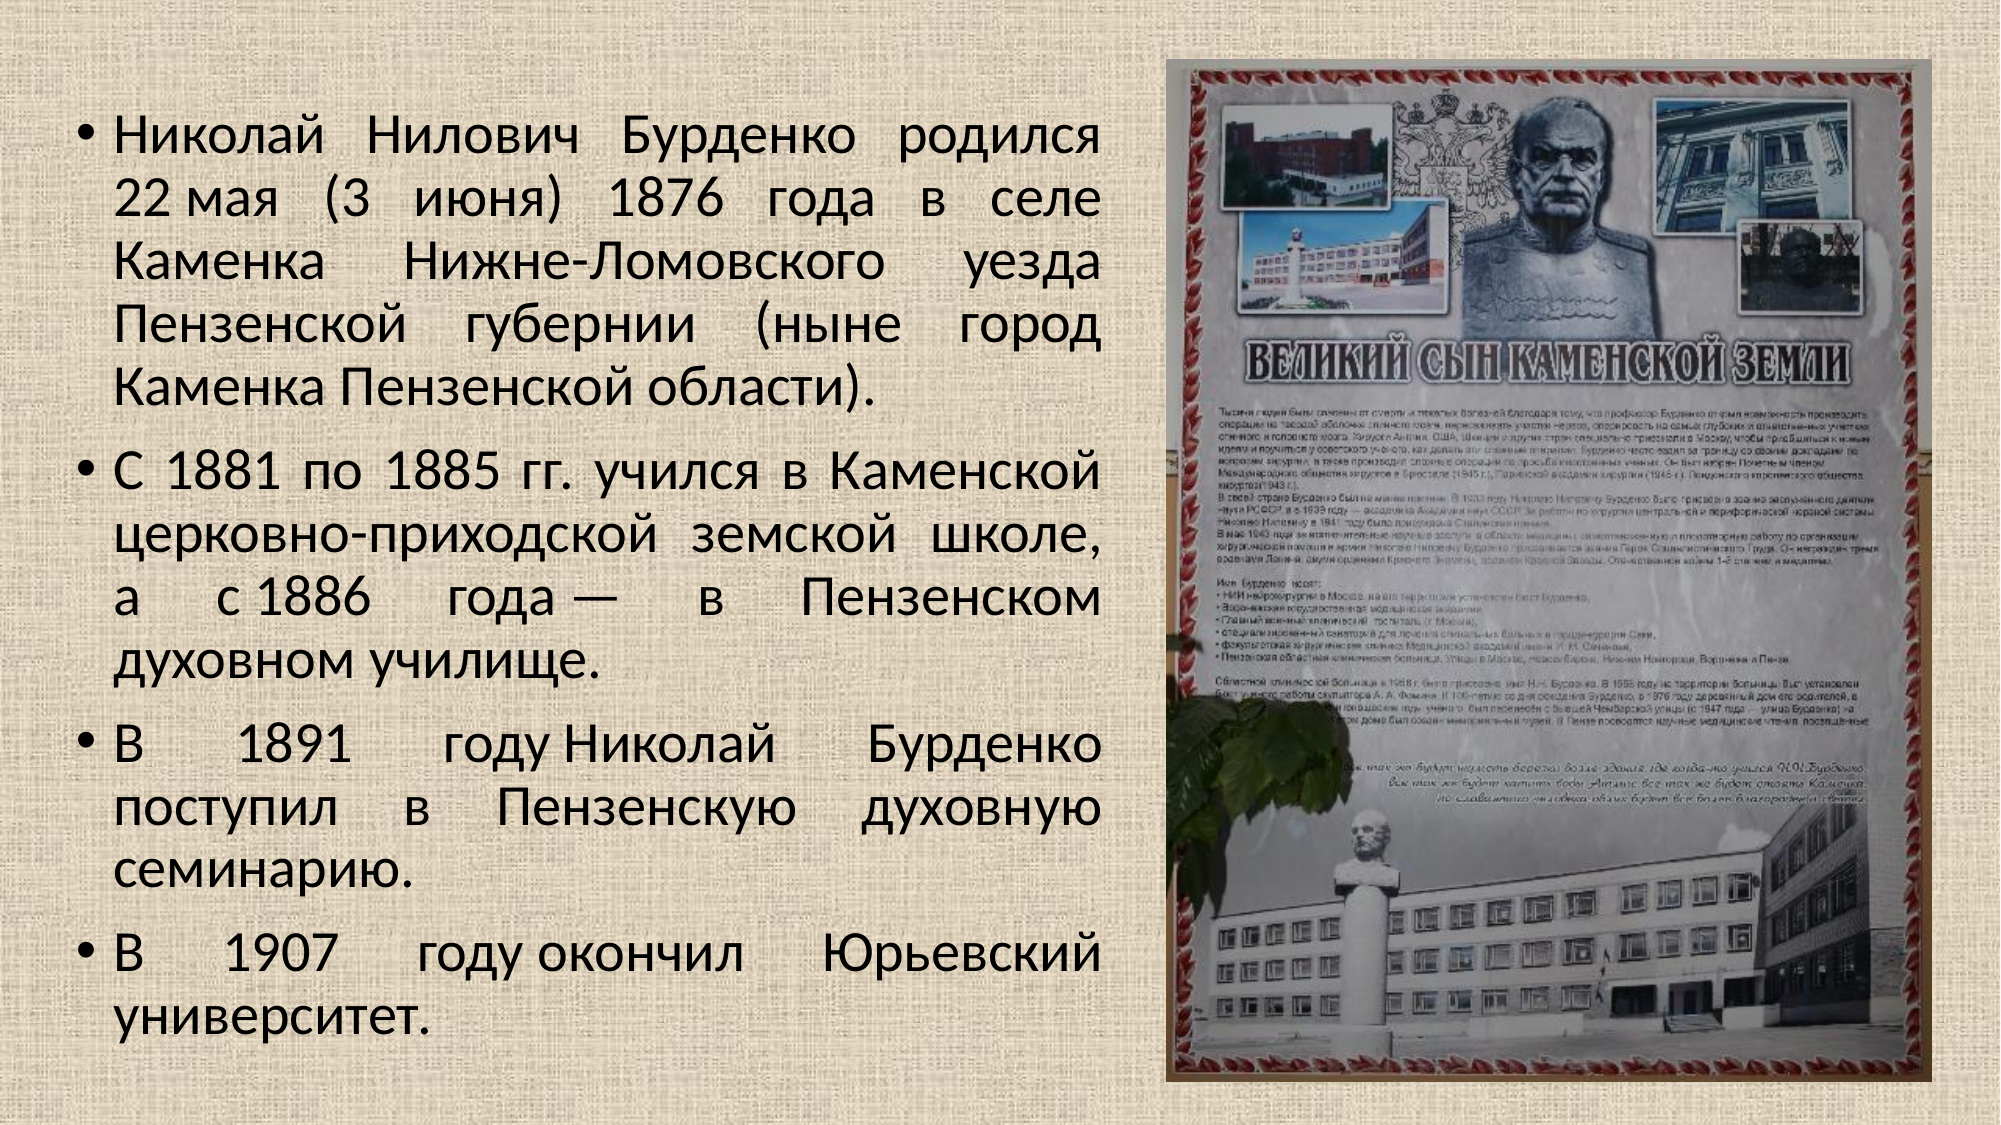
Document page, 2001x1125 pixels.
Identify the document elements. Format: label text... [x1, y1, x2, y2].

picture [0, 0, 2001, 1125]
list Николай Нилович Бурденко родился 22 мая (3 июня) 1876 года в селе Каменка Нижне-Ломовского уезда Пензенской губернии (ныне город Каменка Пензенской области). С 1881 по 1885 гг. учился в Каменской церковно-приходской земской школе, а с 1886 года — в Пензенском духовном училище. В 1891 году Николай Бурденко поступил в Пензенскую духовную семинарию. В 1907 году окончил Юрьевский университет. [60, 95, 1118, 1082]
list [1166, 59, 1932, 1082]
